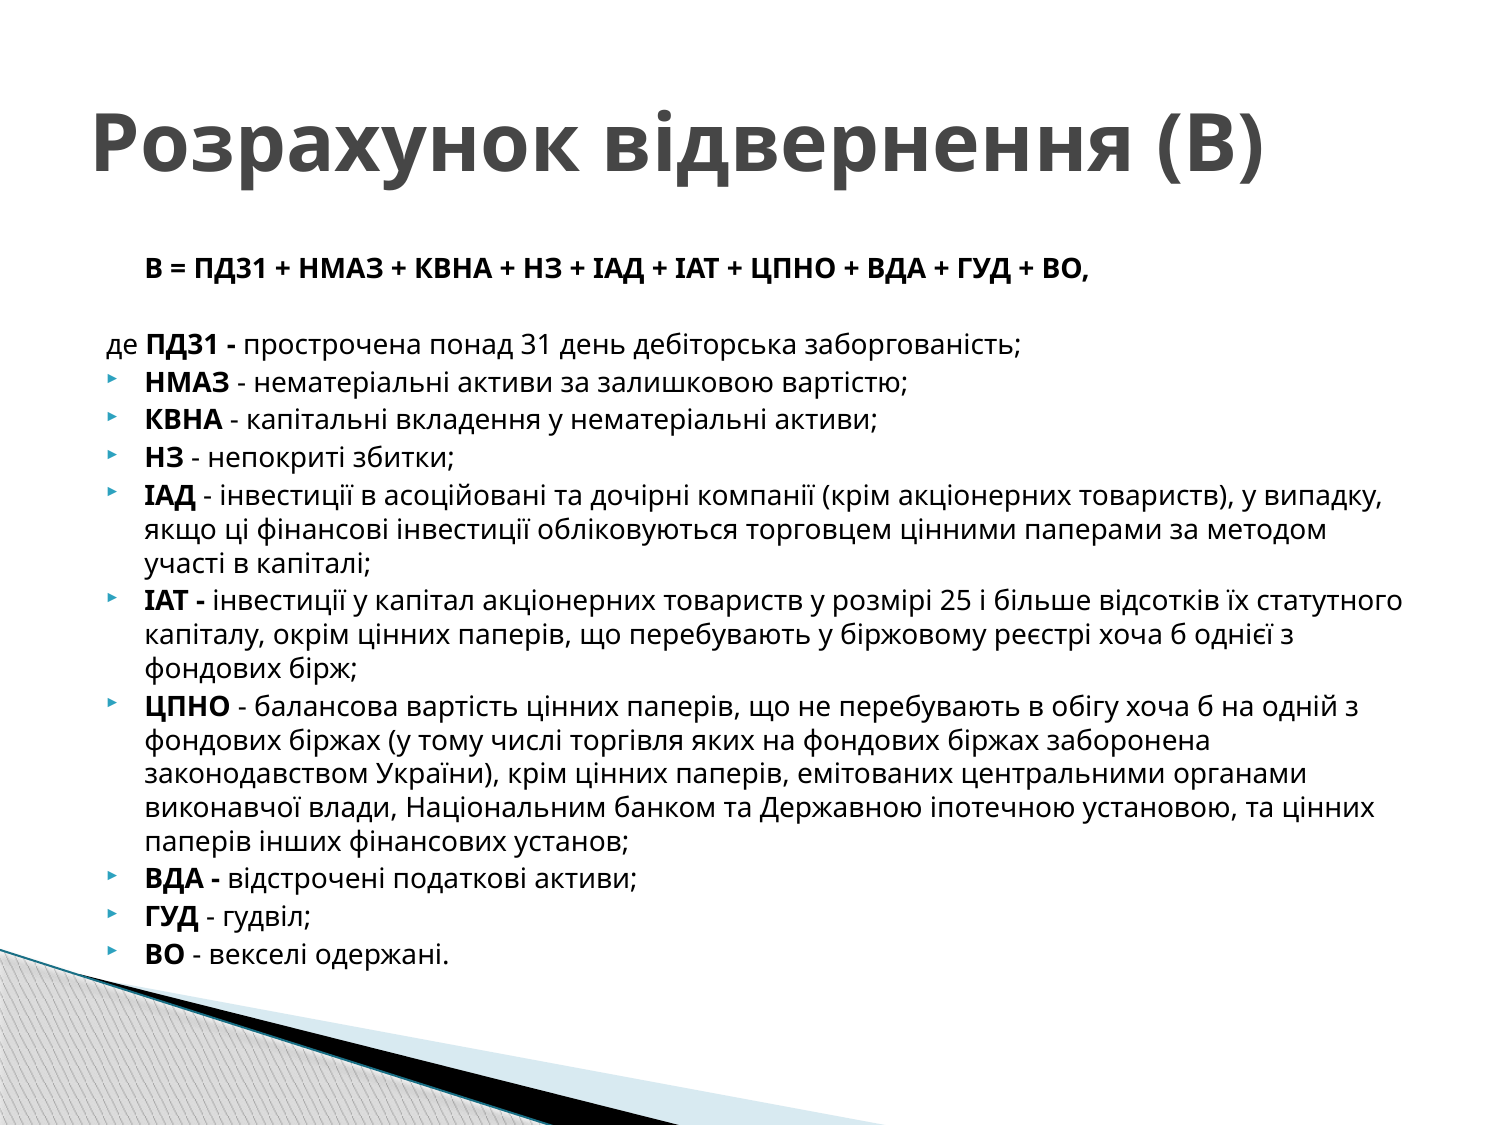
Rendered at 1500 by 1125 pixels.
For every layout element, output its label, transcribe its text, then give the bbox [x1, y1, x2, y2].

title Розрахунок відвернення (В) [75, 45, 1425, 233]
list В = ПД31 + НМАЗ + КВНА + НЗ + ІАД + ІАТ + ЦПНО + ВДА + ГУД + ВО, де ПД31 - прострочена понад 31 день дебіторська заборгованість; НМАЗ - нематеріальні активи за залишковою вартістю; КВНА - капітальні вкладення у нематеріальні активи; НЗ - непокриті збитки; ІАД - інвестиції в асоційовані та дочірні компанії (крім акціонерних товариств), у випадку, якщо ці фінансові інвестиції обліковуються торговцем цінними паперами за методом участі в капіталі; ІАТ - інвестиції у капітал акціонерних товариств у розмірі 25 і більше відсотків їх статутного капіталу, окрім цінних паперів, що перебувають у біржовому реєстрі хоча б однієї з фондових бірж; ЦПНО - балансова вартість цінних паперів, що не перебувають в обігу хоча б на одній з фондових біржах (у тому числі торгівля яких на фондових біржах заборонена законодавством України), крім цінних паперів, емітованих центральними органами виконавчої влади, Національним банком та Державною іпотечною установою, та цінних паперів інших фінансових установ; ВДА - відстрочені податкові активи; ГУД - гудвіл; ВО - векселі одержані. [75, 243, 1425, 986]
